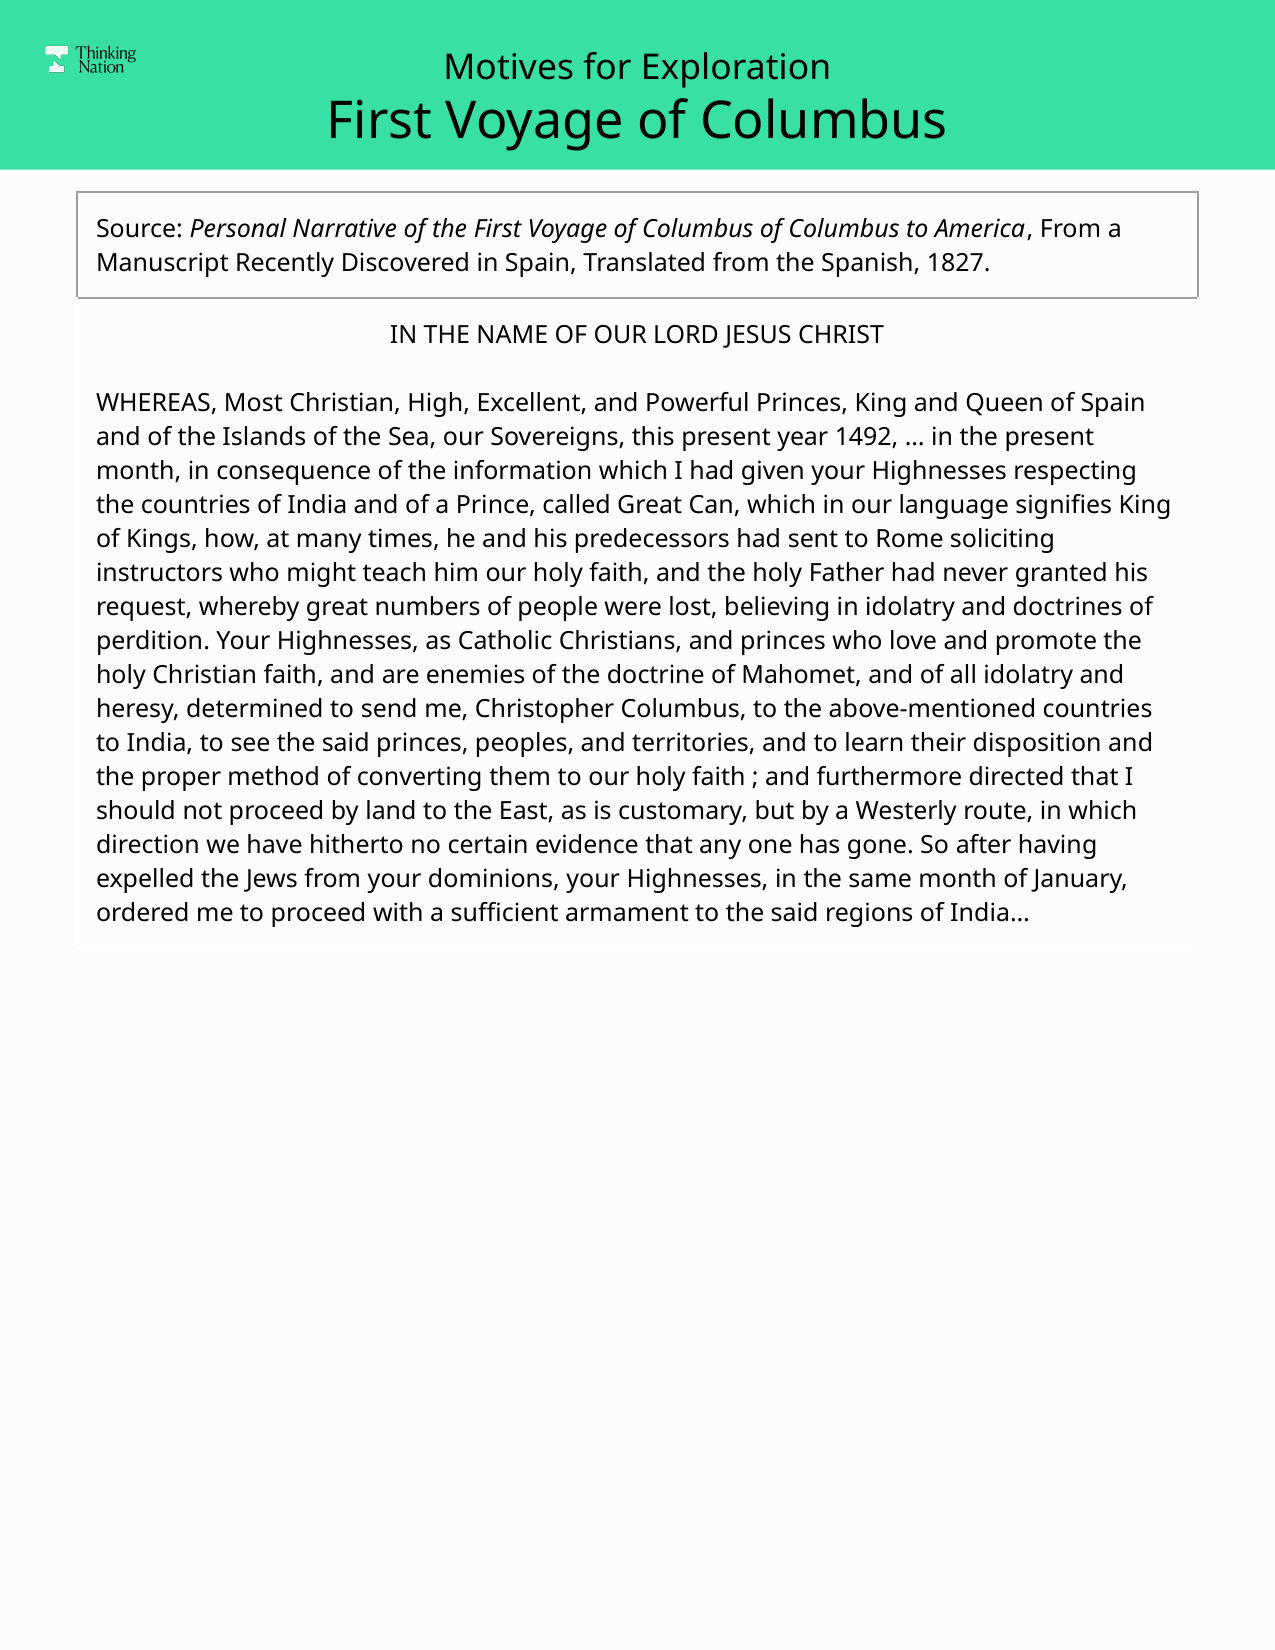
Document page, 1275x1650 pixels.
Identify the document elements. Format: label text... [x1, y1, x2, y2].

table_header Source: Personal Narrative of the First Voyage of Columbus of Columbus to America, From a Manuscript Recently Discovered in Spain, Translated from the Spanish, 1827. [78, 193, 1197, 297]
picture [35, 37, 140, 82]
table_cell IN THE NAME OF OUR LORD JESUS CHRIST WHEREAS, Most Christian, High, Excellent, and Powerful Princes, King and Queen of Spain and of the Islands of the Sea, our Sovereigns, this present year 1492, … in the present month, in consequence of the information which I had given your Highnesses respecting the countries of India and of a Prince, called Great Can, which in our language signifies King of Kings, how, at many times, he and his predecessors had sent to Rome soliciting instructors who might teach him our holy faith, and the holy Father had never granted his request, whereby great numbers of people were lost, believing in idolatry and doctrines of perdition. Your Highnesses, as Catholic Christians, and princes who love and promote the holy Christian faith, and are enemies of the doctrine of Mahomet, and of all idolatry and heresy, determined to send me, Christopher Columbus, to the above-mentioned countries to India, to see the said princes, peoples, and territories, and to learn their disposition and the proper method of converting them to our holy faith ; and furthermore directed that I should not proceed by land to the East, as is customary, but by a Westerly route, in which direction we have hitherto no certain evidence that any one has gone. So after having expelled the Jews from your dominions, your Highnesses, in the same month of January, ordered me to proceed with a sufficient armament to the said regions of India… [78, 299, 1197, 947]
text_box Motives for Exploration First Voyage of Columbus [0, 0, 1275, 170]
